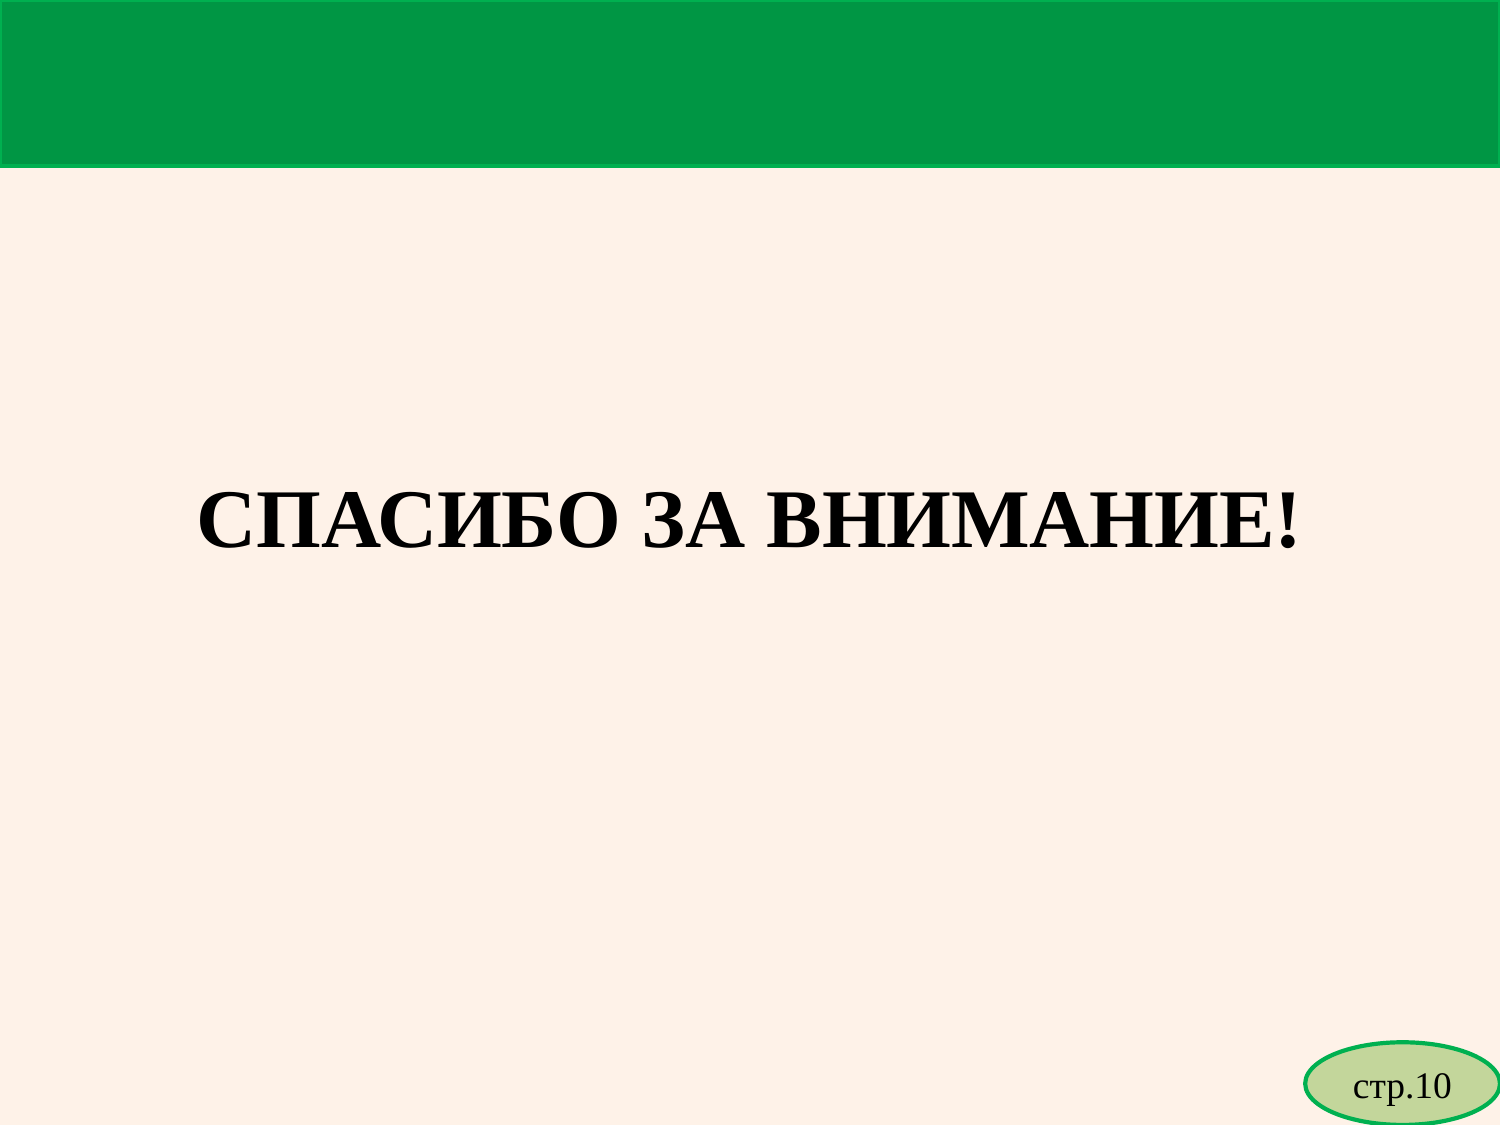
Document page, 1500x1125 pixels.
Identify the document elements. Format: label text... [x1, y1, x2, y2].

text_box СПАСИБО ЗА ВНИМАНИЕ! [14, 231, 1486, 572]
text_box стр.10 [1303, 1040, 1500, 1125]
text_box [0, 0, 1500, 168]
